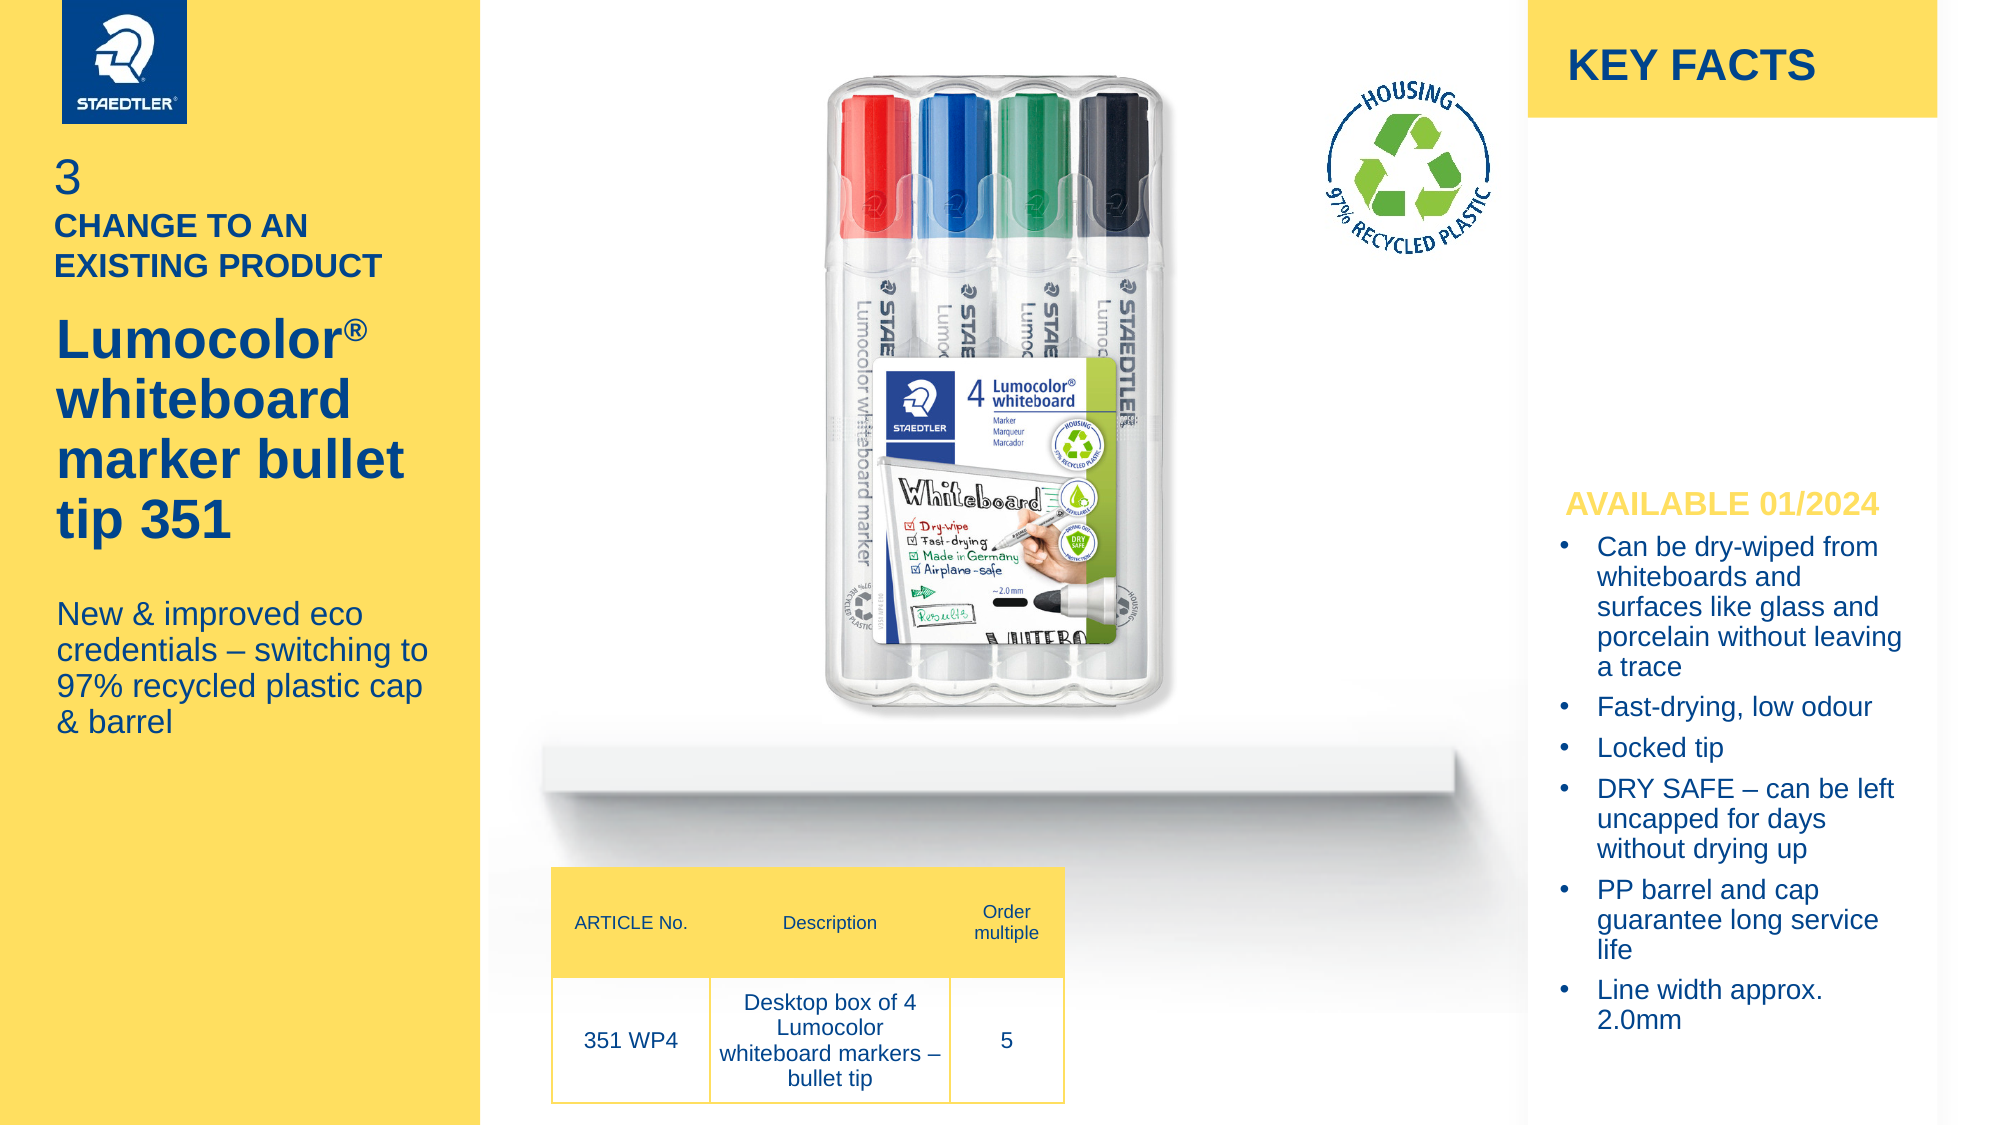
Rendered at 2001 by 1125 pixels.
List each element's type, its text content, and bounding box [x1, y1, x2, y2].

list New & improved eco credentials – switching to 97% recycled plastic cap & barrel [56, 597, 449, 931]
list Can be dry-wiped from whiteboards and surfaces like glass and porcelain without leaving a trace Fast-drying, low odour Locked tip DRY SAFE – can be left uncapped for days without drying up PP barrel and cap guarantee long service life Line width approx. 2.0mm [1559, 532, 1913, 1094]
table_header Description [711, 869, 949, 977]
text_box KEY FACTS [1552, 34, 1899, 92]
picture [62, 0, 187, 124]
picture [488, 70, 1527, 1013]
table_cell Desktop box of 4 Lumocolor whiteboard markers – bullet tip [711, 978, 949, 1102]
text_box CHANGE TO AN EXISTING PRODUCT [39, 196, 449, 292]
table_cell 351 WP4 [553, 978, 709, 1102]
list Lumocolor® whiteboard marker bullet tip 351 [56, 310, 449, 563]
table_cell 5 [951, 978, 1063, 1102]
table_header Order multiple [951, 869, 1063, 977]
picture [1310, 70, 1506, 265]
text_box AVAILABLE 01/2024 [1545, 471, 1944, 532]
table_header ARTICLE No. [553, 869, 709, 977]
